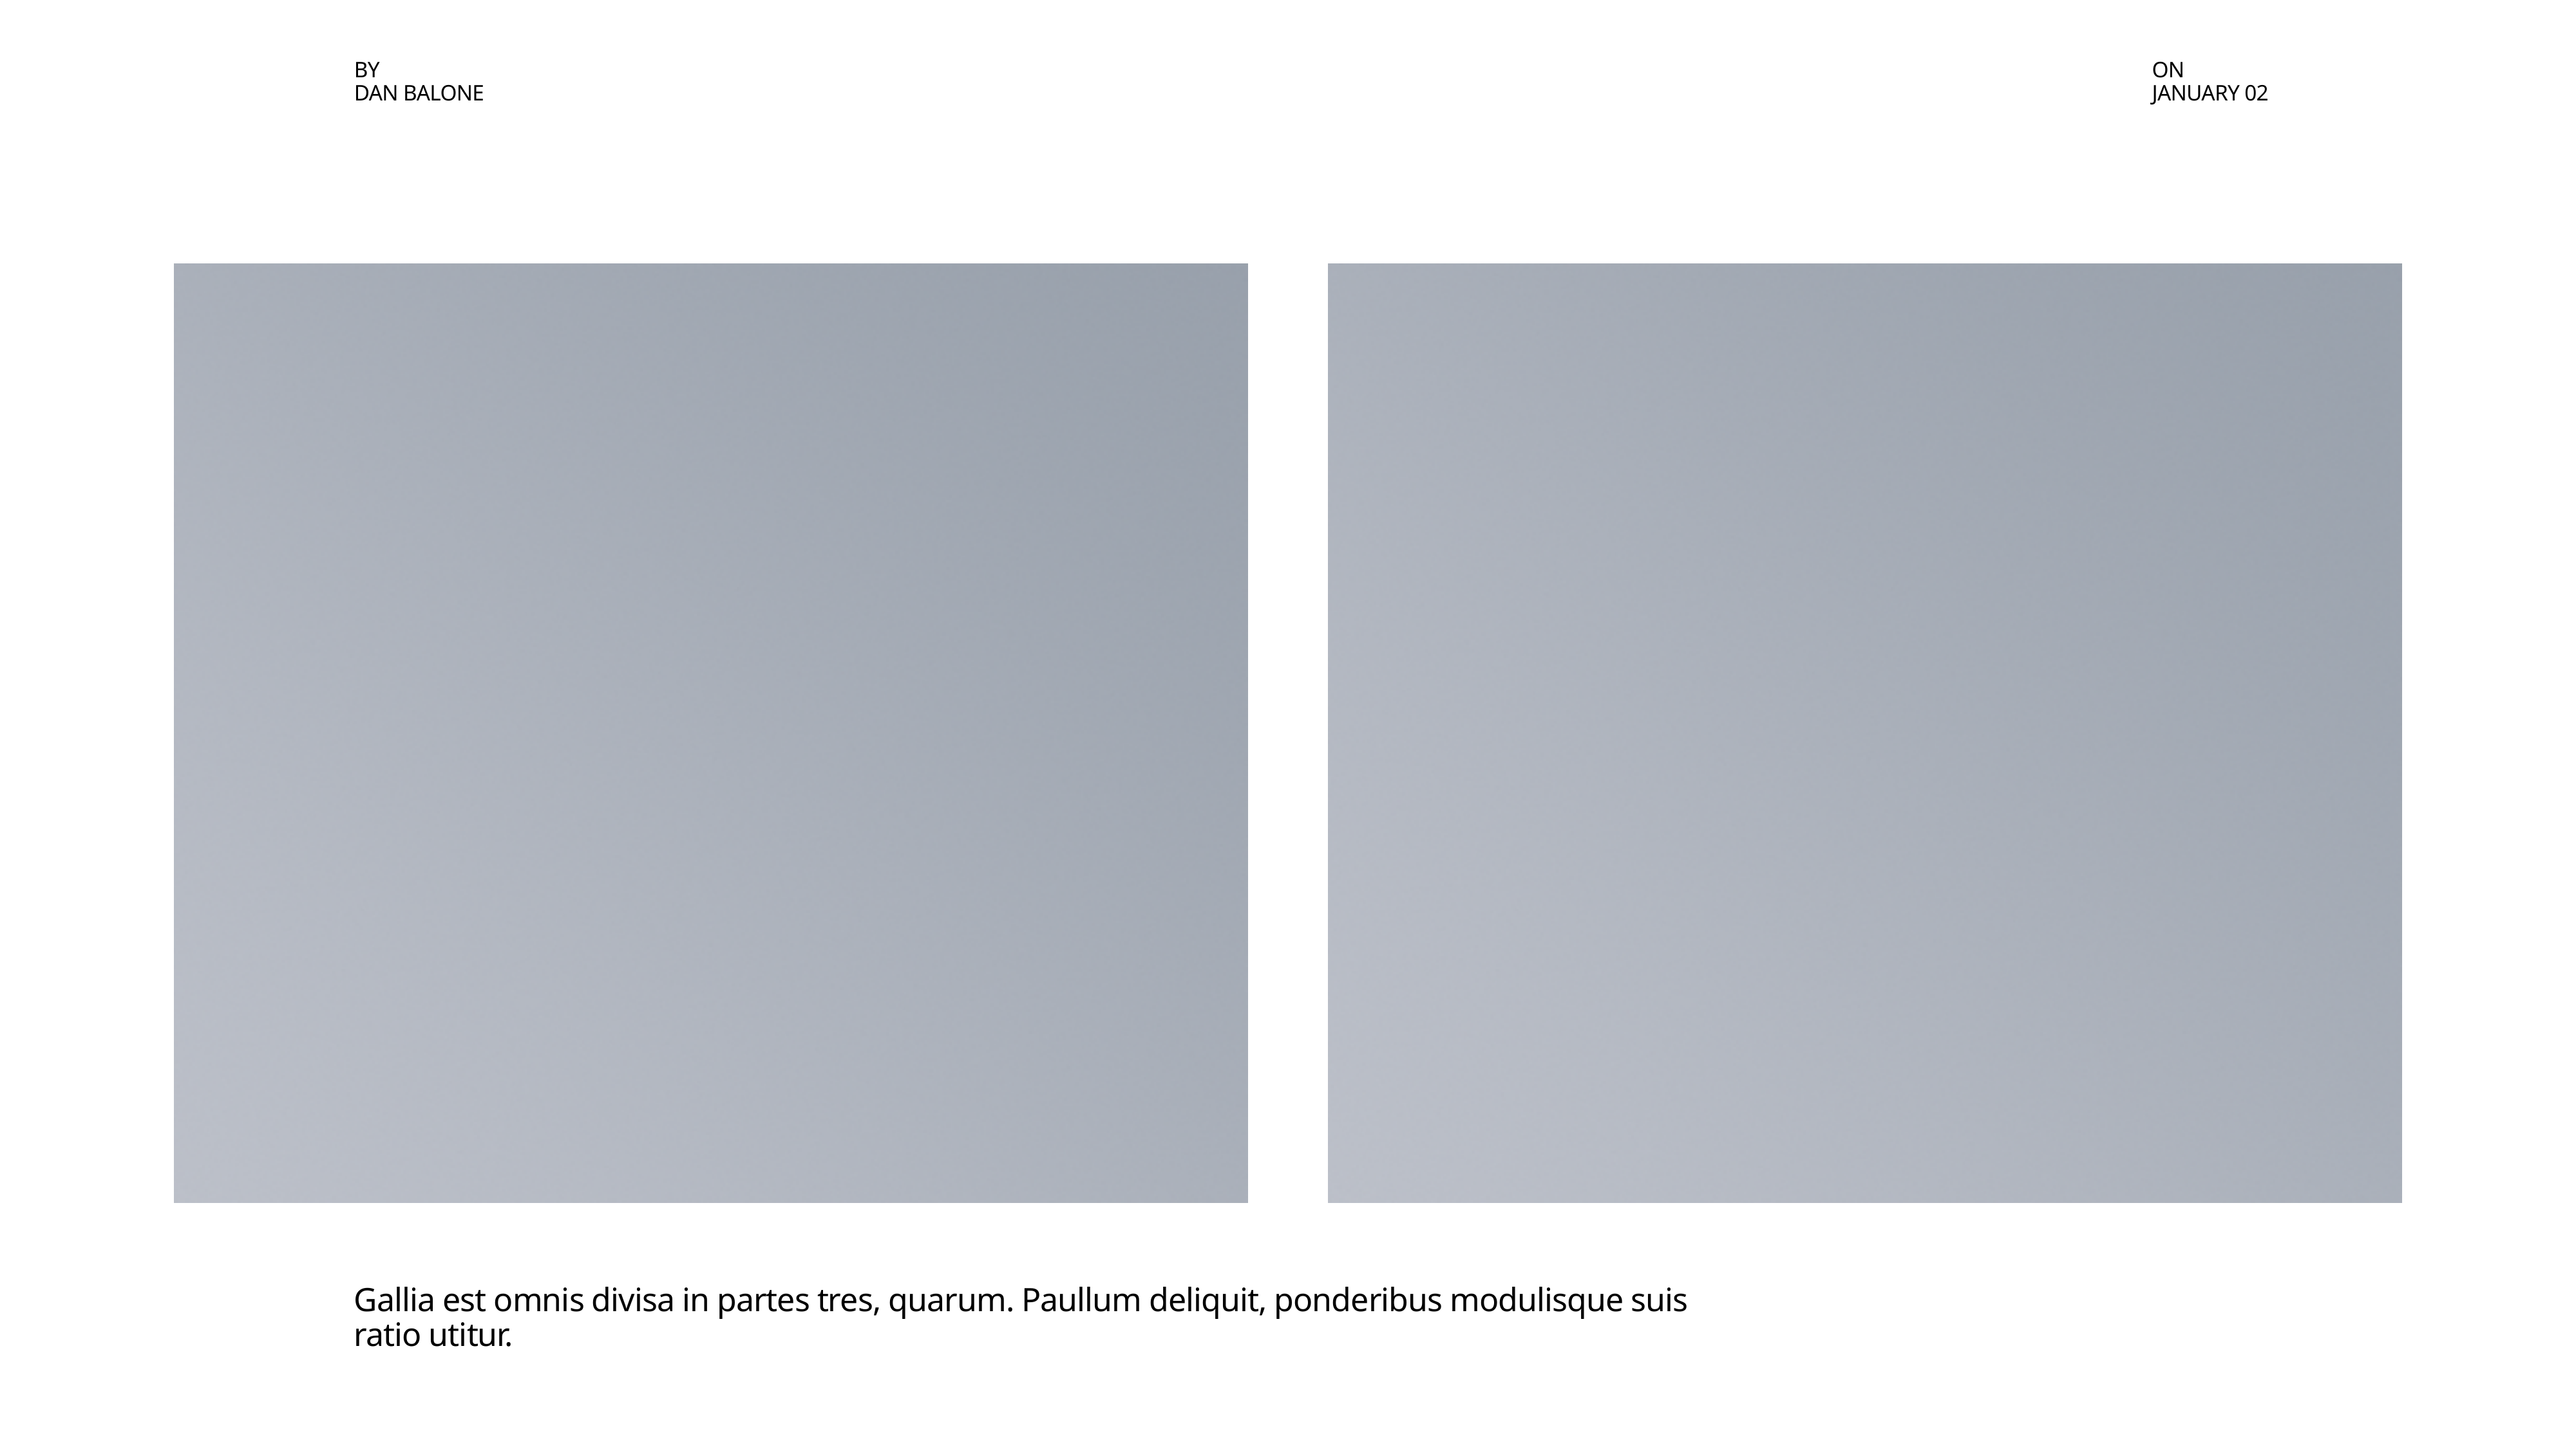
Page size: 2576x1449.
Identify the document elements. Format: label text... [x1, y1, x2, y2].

list Gallia est omnis divisa in partes tres, quarum. Paullum deliquit, ponderibus modulisque suis ratio utitur. [348, 1278, 1727, 1368]
picture [174, 263, 1249, 1203]
picture [1327, 263, 2402, 1203]
